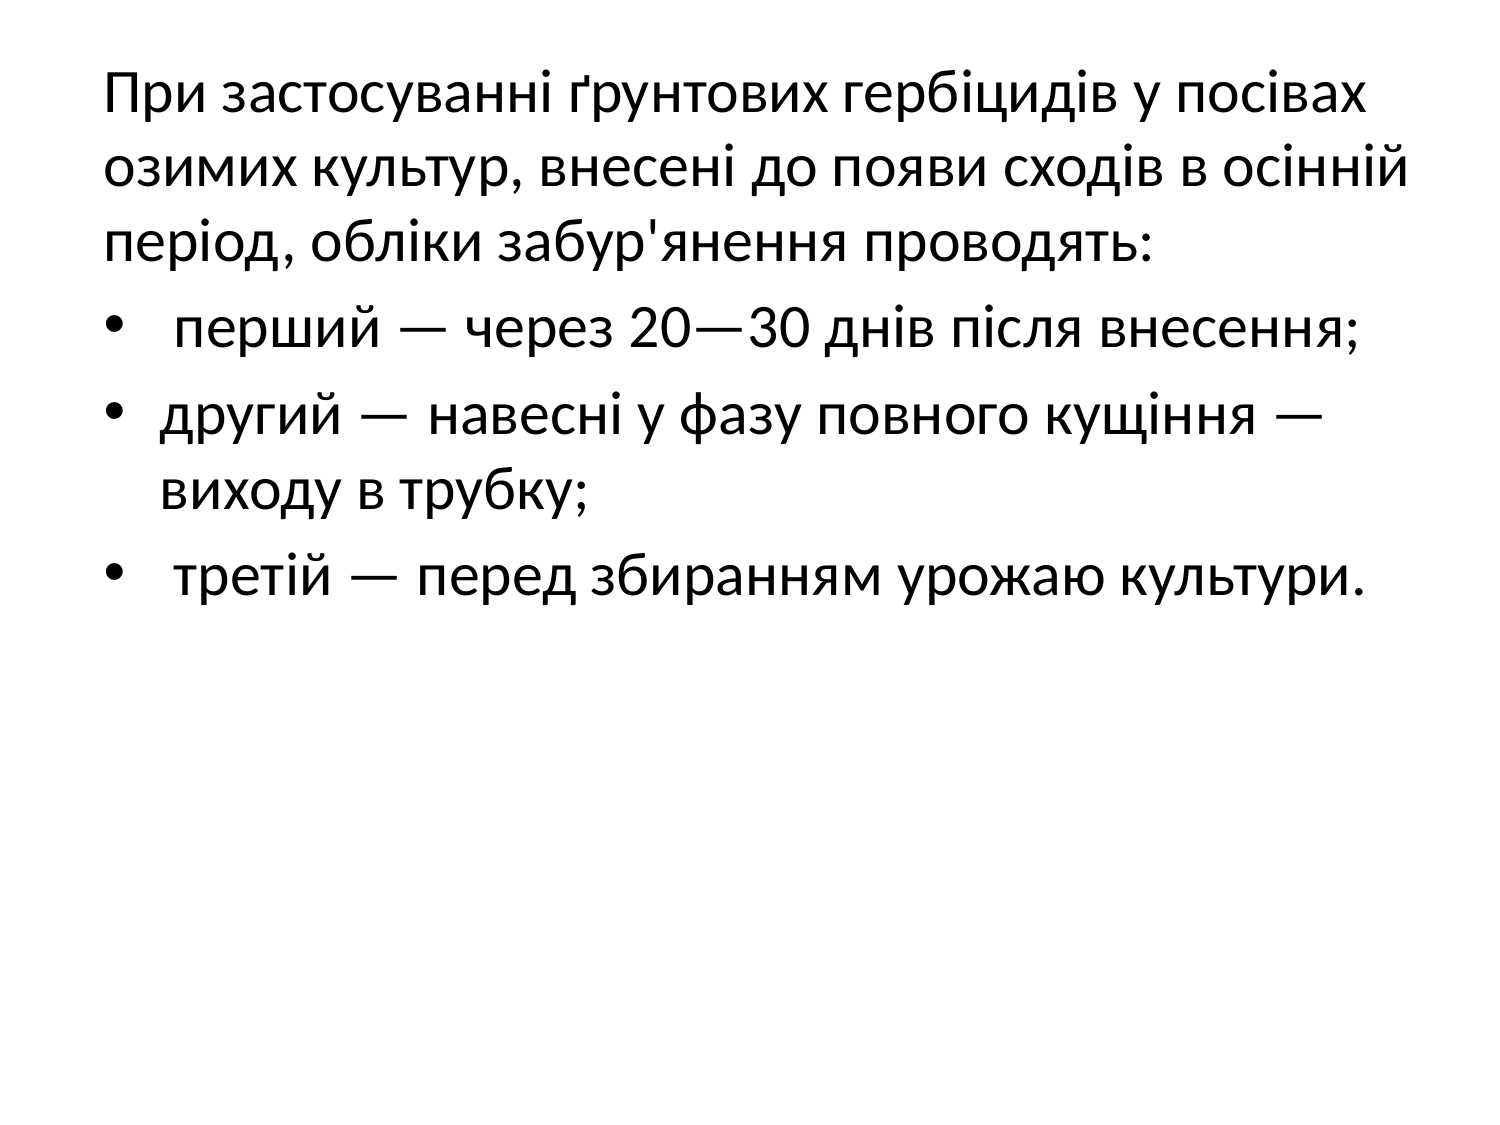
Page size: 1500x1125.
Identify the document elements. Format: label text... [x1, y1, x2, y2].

list При застосуванні ґрунтових гербіцидів у посівах озимих культур, внесені до появи сходів в осінній період, обліки забур'янення проводять: перший — через 20—30 днів після внесення; другий — навесні у фазу повного кущіння — виходу в трубку; третій — перед збиранням урожаю культури. [88, 42, 1439, 786]
